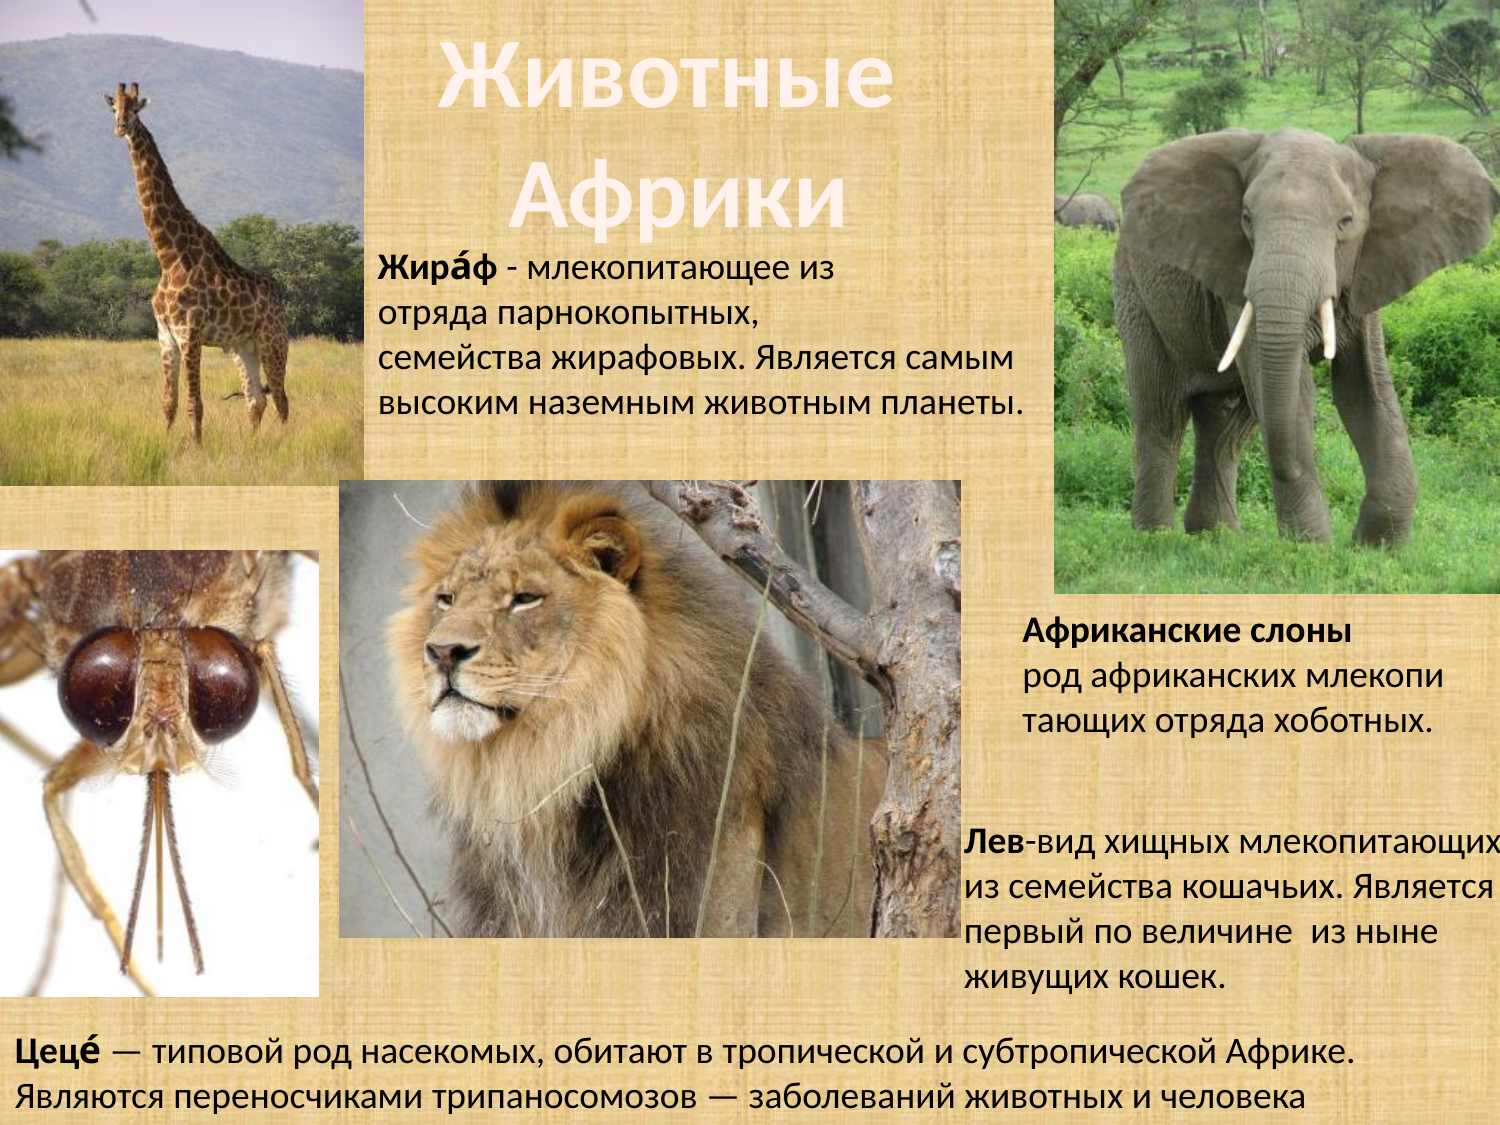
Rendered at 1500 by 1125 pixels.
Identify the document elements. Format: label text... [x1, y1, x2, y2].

picture [0, 0, 1500, 1125]
text_box Жира́ф - млекопитающее из отряда парнокопытных, семейства жирафовых. Является самым высоким наземным животным планеты. [368, 234, 1049, 430]
text_box Лев-вид хищных млекопитающих из семейства кошачьих. Является первый по величине из ныне живущих кошек. [949, 808, 1500, 1004]
text_box Цеце́ — типовой род насекомых, обитают в тропической и субтропической Африке. Являются переносчиками трипаносомозов — заболеваний животных и человека [0, 1018, 1395, 1124]
text_box Африканские слоны род африканских млекопитающих отряда хоботных. [1007, 597, 1465, 748]
text_box Животные Африки [423, 0, 912, 255]
